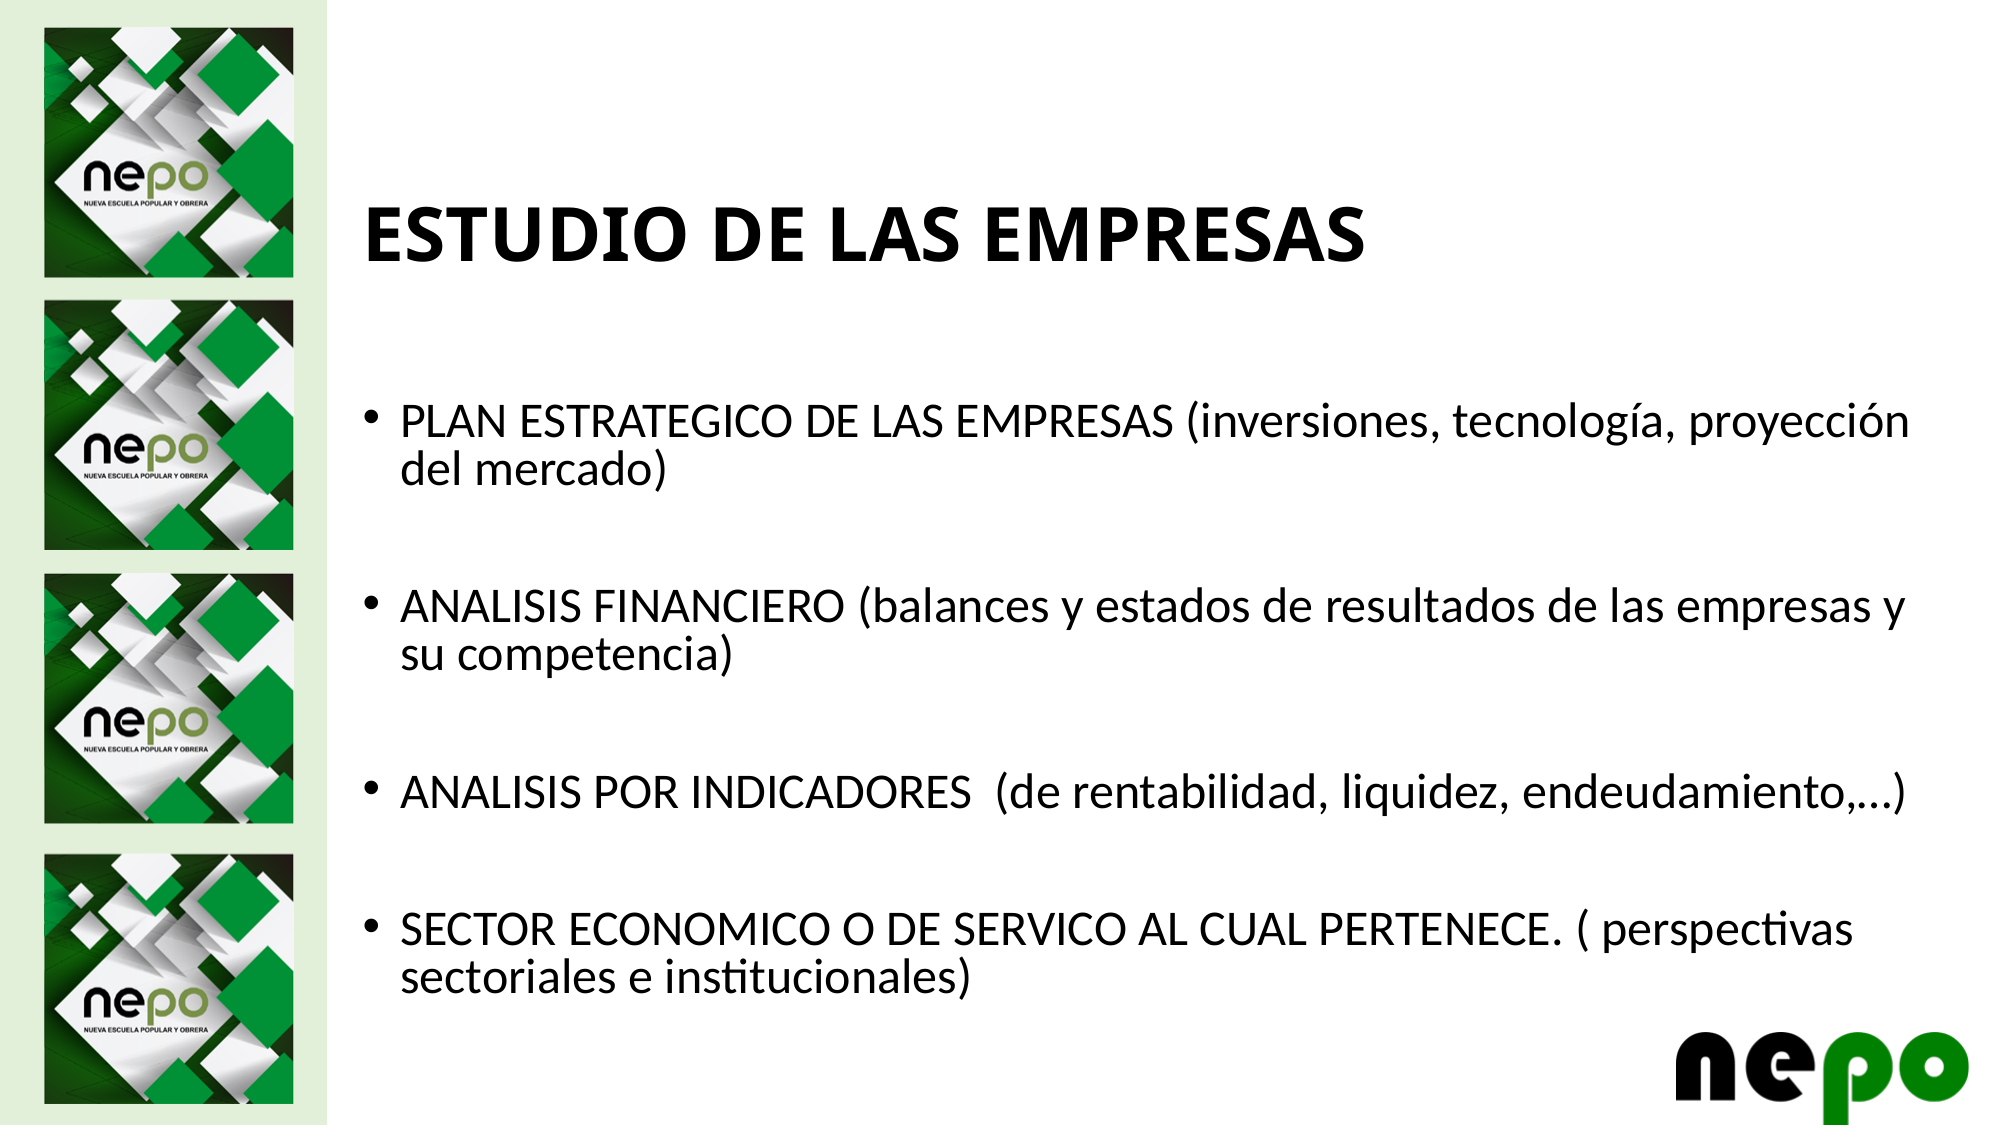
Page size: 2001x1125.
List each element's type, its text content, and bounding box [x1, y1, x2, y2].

list PLAN ESTRATEGICO DE LAS EMPRESAS (inversiones, tecnología, proyección del mercado) ANALISIS FINANCIERO (balances y estados de resultados de las empresas y su competencia) ANALISIS POR INDICADORES (de rentabilidad, liquidez, endeudamiento,…) SECTOR ECONOMICO O DE SERVICO AL CUAL PERTENECE. ( perspectivas sectoriales e institucionales) [347, 391, 1964, 1014]
title ESTUDIO DE LAS EMPRESAS [347, 189, 1964, 271]
picture [1676, 1032, 1969, 1125]
picture [0, 0, 327, 1125]
